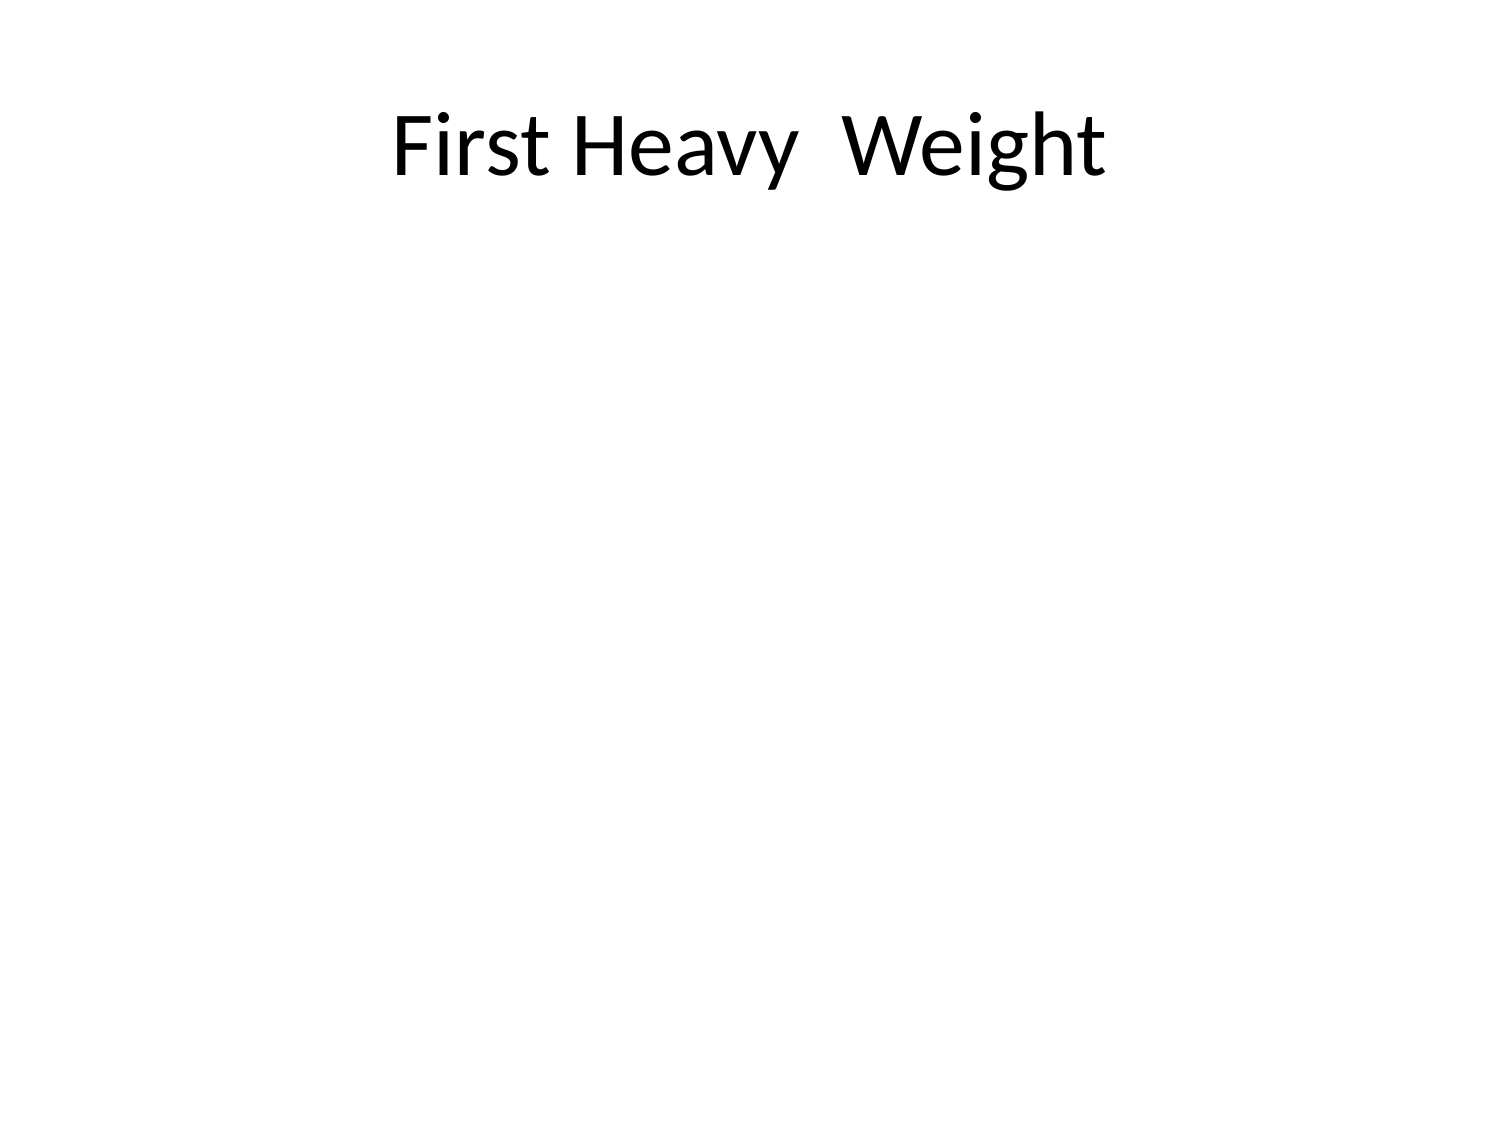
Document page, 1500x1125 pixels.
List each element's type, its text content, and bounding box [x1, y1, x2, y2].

title First Heavy Weight [75, 45, 1425, 233]
